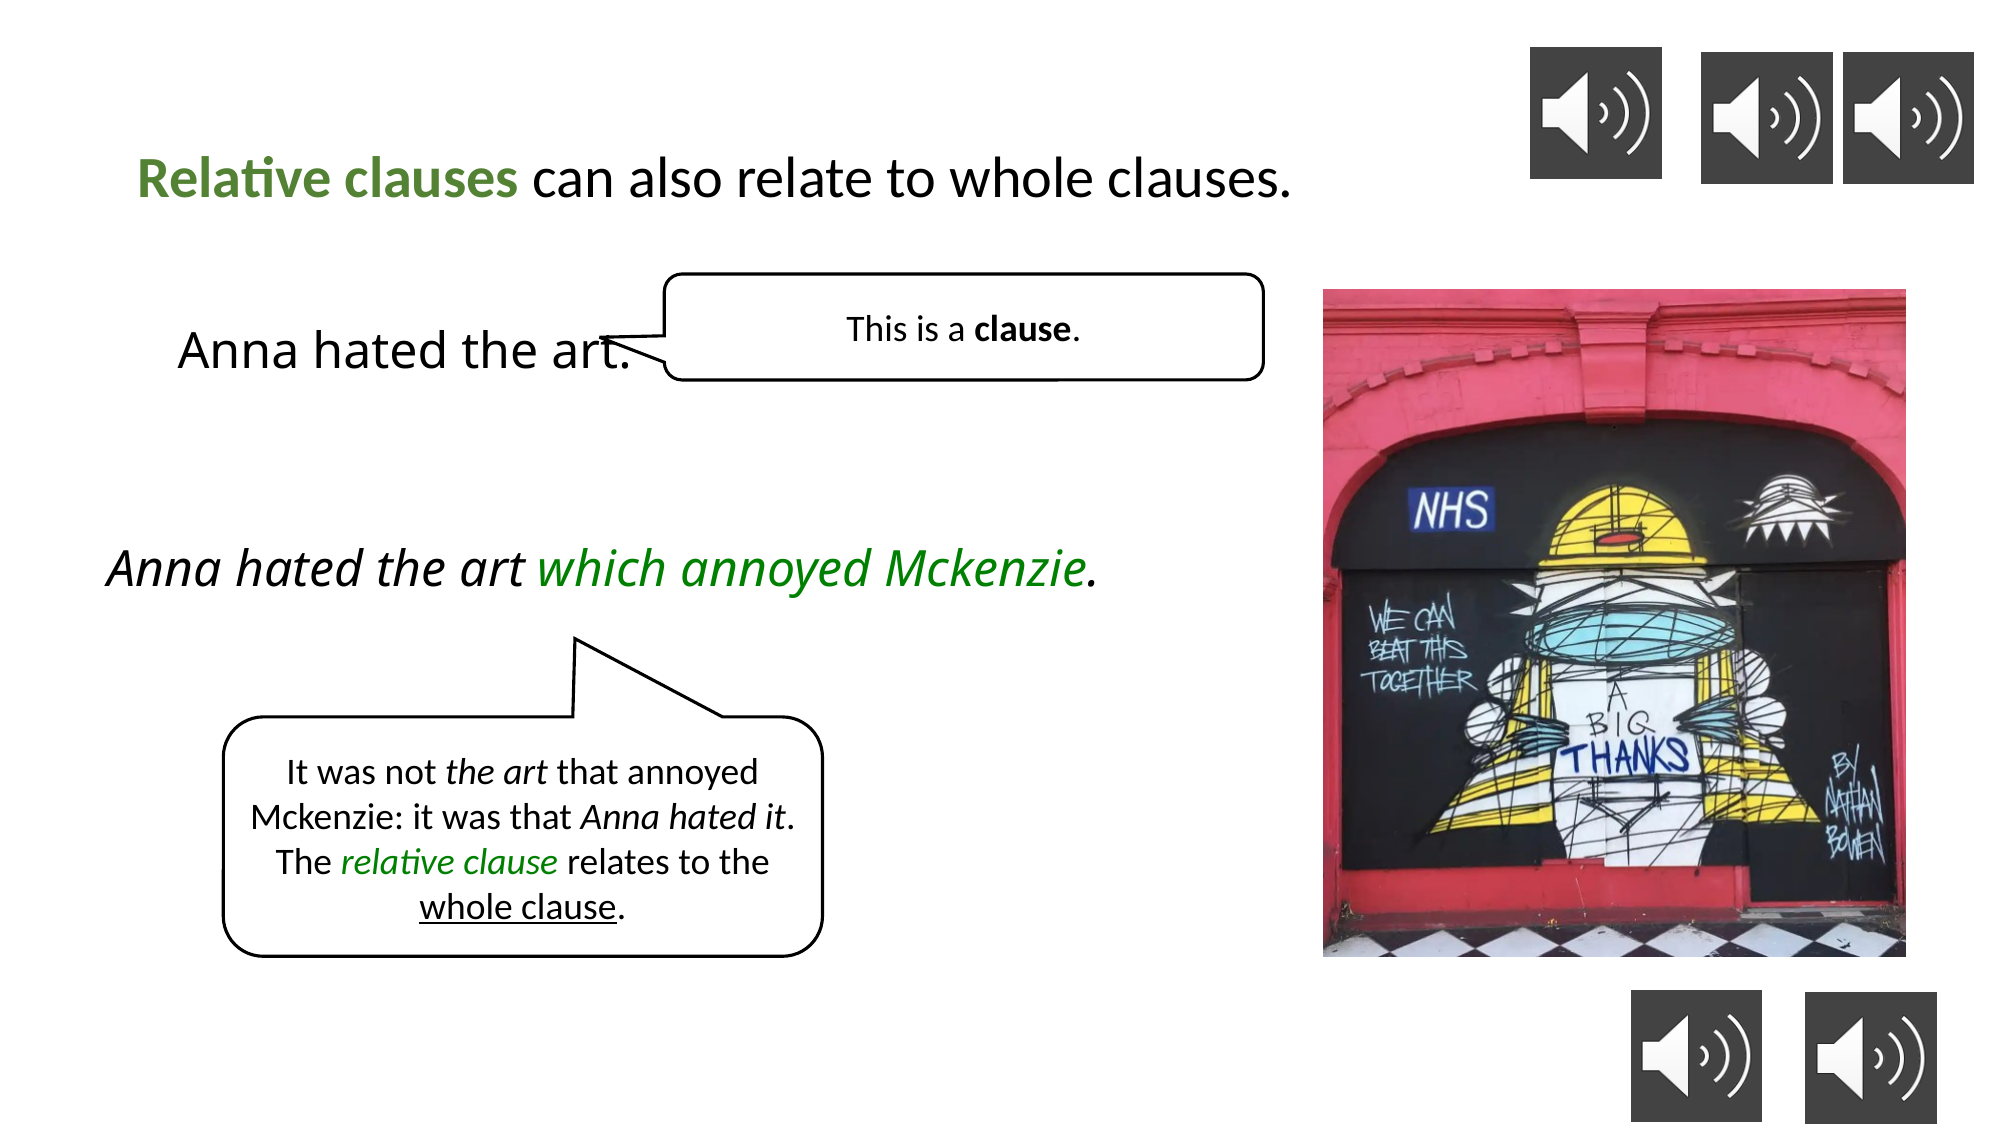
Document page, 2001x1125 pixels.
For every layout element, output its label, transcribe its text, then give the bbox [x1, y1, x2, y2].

picture [1841, 51, 1976, 185]
picture [1804, 991, 1938, 1125]
text_box Anna hated the art. [162, 311, 853, 386]
text_box It was not the art that annoyed Mckenzie: it was that Anna hated it. The relative clause relates to the whole clause. [222, 636, 824, 958]
text_box Relative clauses can also relate to whole clauses. [122, 131, 1871, 217]
picture [1529, 46, 1663, 180]
picture [1629, 989, 1764, 1123]
picture [1700, 51, 1834, 185]
text_box This is a clause. [599, 272, 1265, 381]
picture [1323, 289, 1906, 957]
text_box Anna hated the art which annoyed Mckenzie. [93, 529, 1116, 604]
